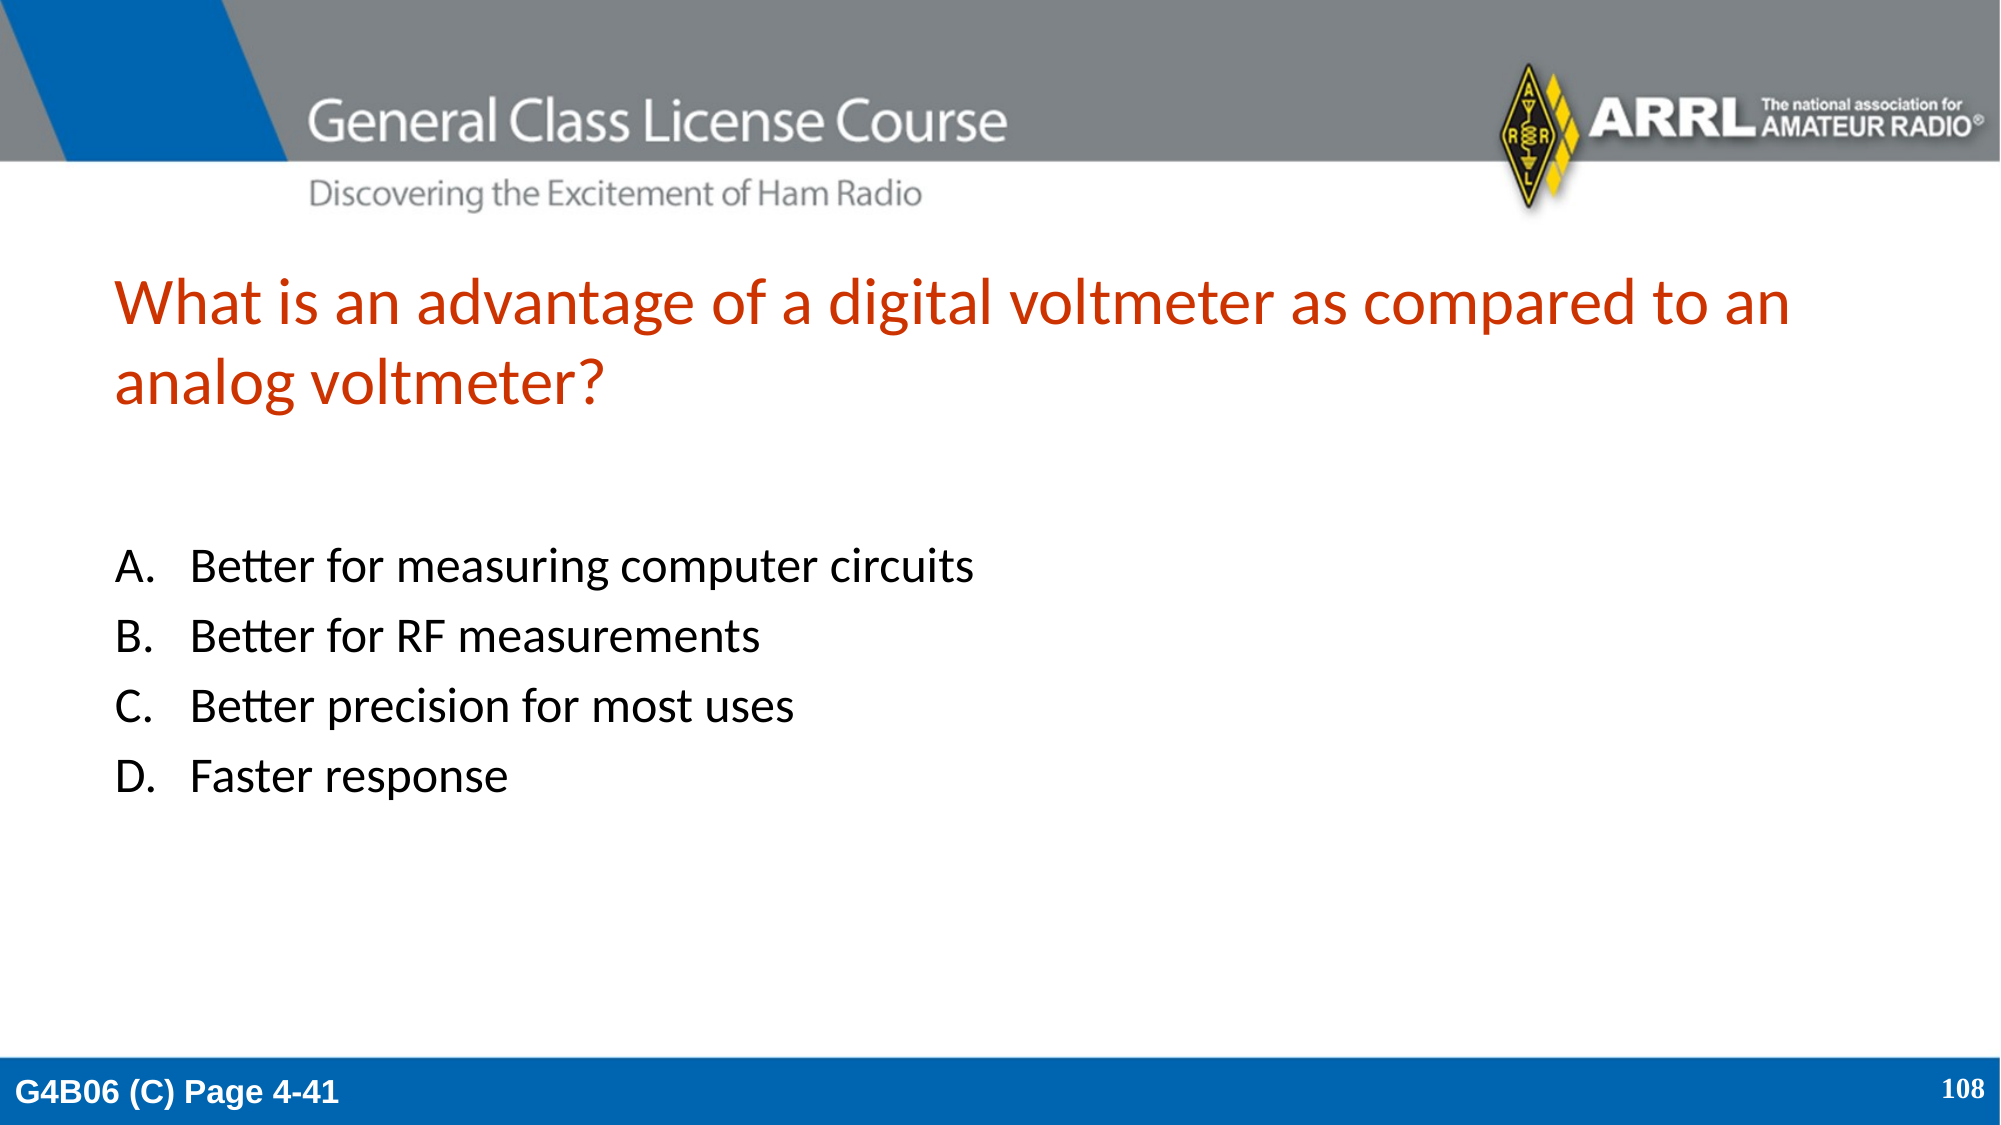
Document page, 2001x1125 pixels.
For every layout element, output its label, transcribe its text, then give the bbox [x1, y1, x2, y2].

title What is an advantage of a digital voltmeter as compared to an analog voltmeter? [99, 249, 1900, 468]
picture [0, 0, 2001, 1125]
text_box 108 [1875, 1062, 2000, 1113]
text_box G4B06 (C) Page 4-41 [0, 1062, 1313, 1118]
list Better for measuring computer circuits Better for RF measurements Better precision for most uses Faster response [99, 525, 1900, 1005]
